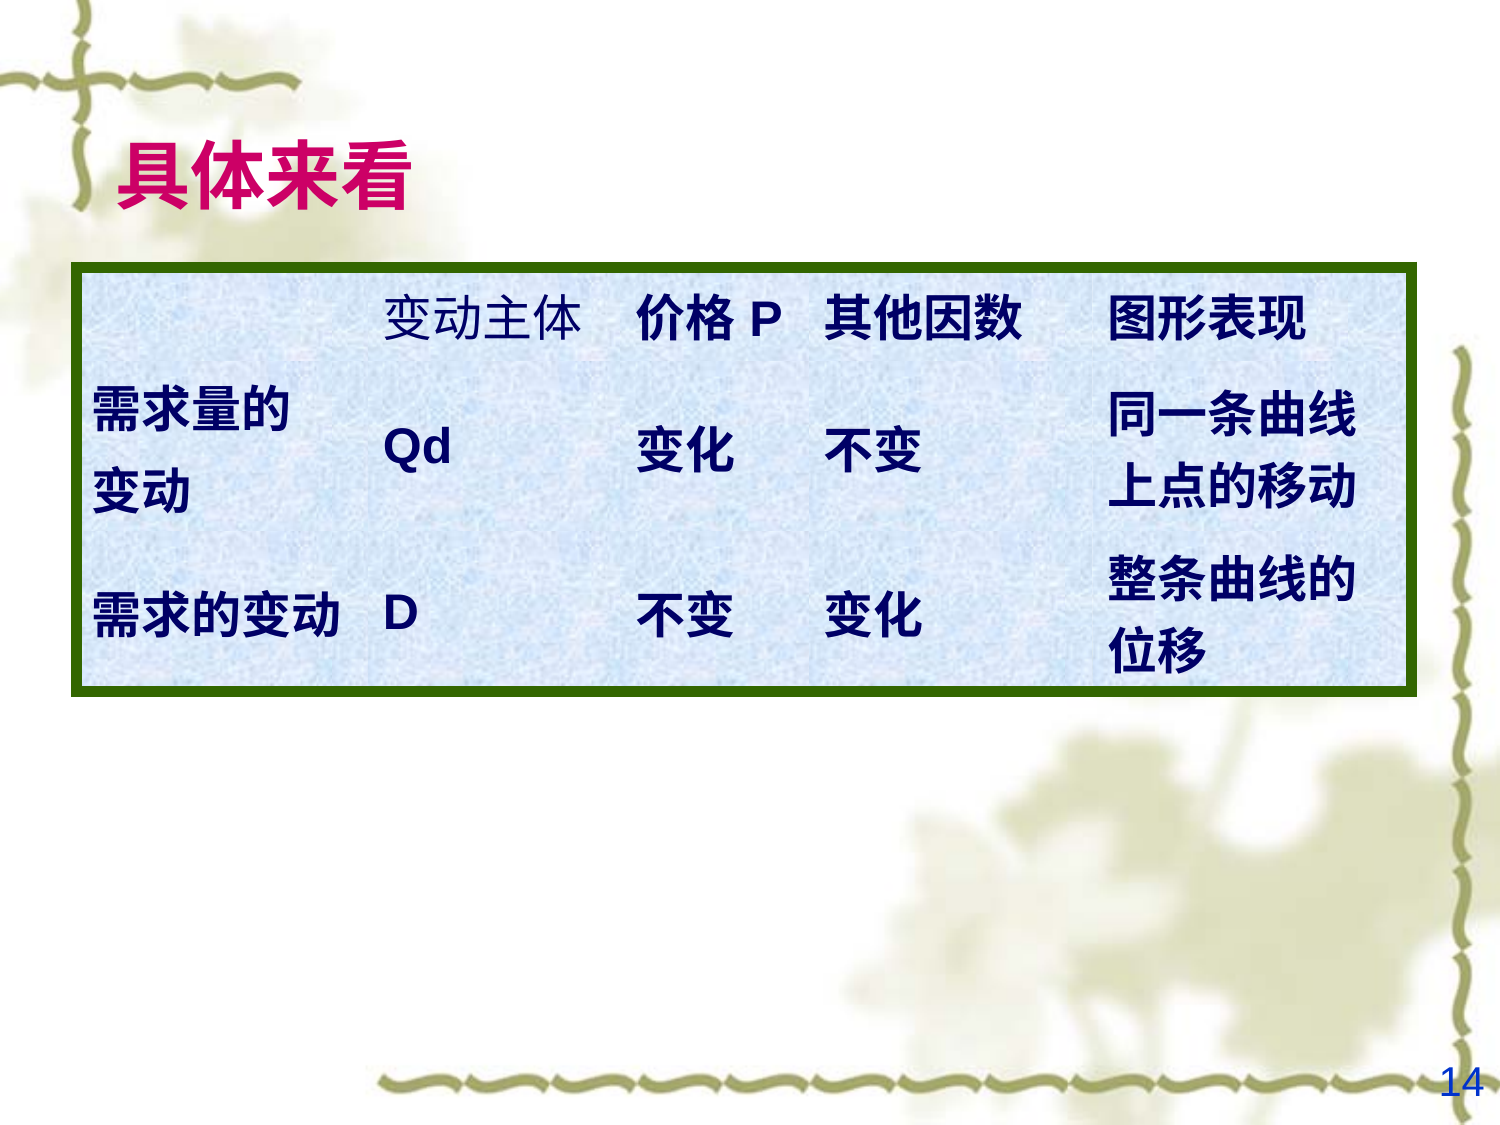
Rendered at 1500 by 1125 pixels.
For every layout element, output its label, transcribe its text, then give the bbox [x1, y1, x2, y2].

table_cell 整条曲线的位移 [1092, 532, 1406, 686]
table_header 价格P [620, 273, 809, 362]
table_header [82, 273, 368, 362]
table_cell 变化 [809, 532, 1092, 686]
table_cell 同一条曲线上点的移动 [1092, 362, 1406, 532]
table_cell 变化 [620, 362, 809, 532]
table_header 其他因数 [809, 273, 1092, 362]
slide_number 14 [1080, 1046, 1500, 1125]
table_header 图形表现 [1092, 273, 1406, 362]
table_header 变动主体 [368, 273, 620, 362]
table_cell 不变 [620, 532, 809, 686]
table_cell Qd [368, 362, 620, 532]
title 具体来看 [100, 113, 742, 233]
table_cell 需求的变动 [82, 532, 368, 686]
table_cell 需求量的 变动 [82, 362, 368, 532]
picture [0, 0, 1500, 1125]
table_cell 不变 [809, 362, 1092, 532]
table_cell D [368, 532, 620, 686]
